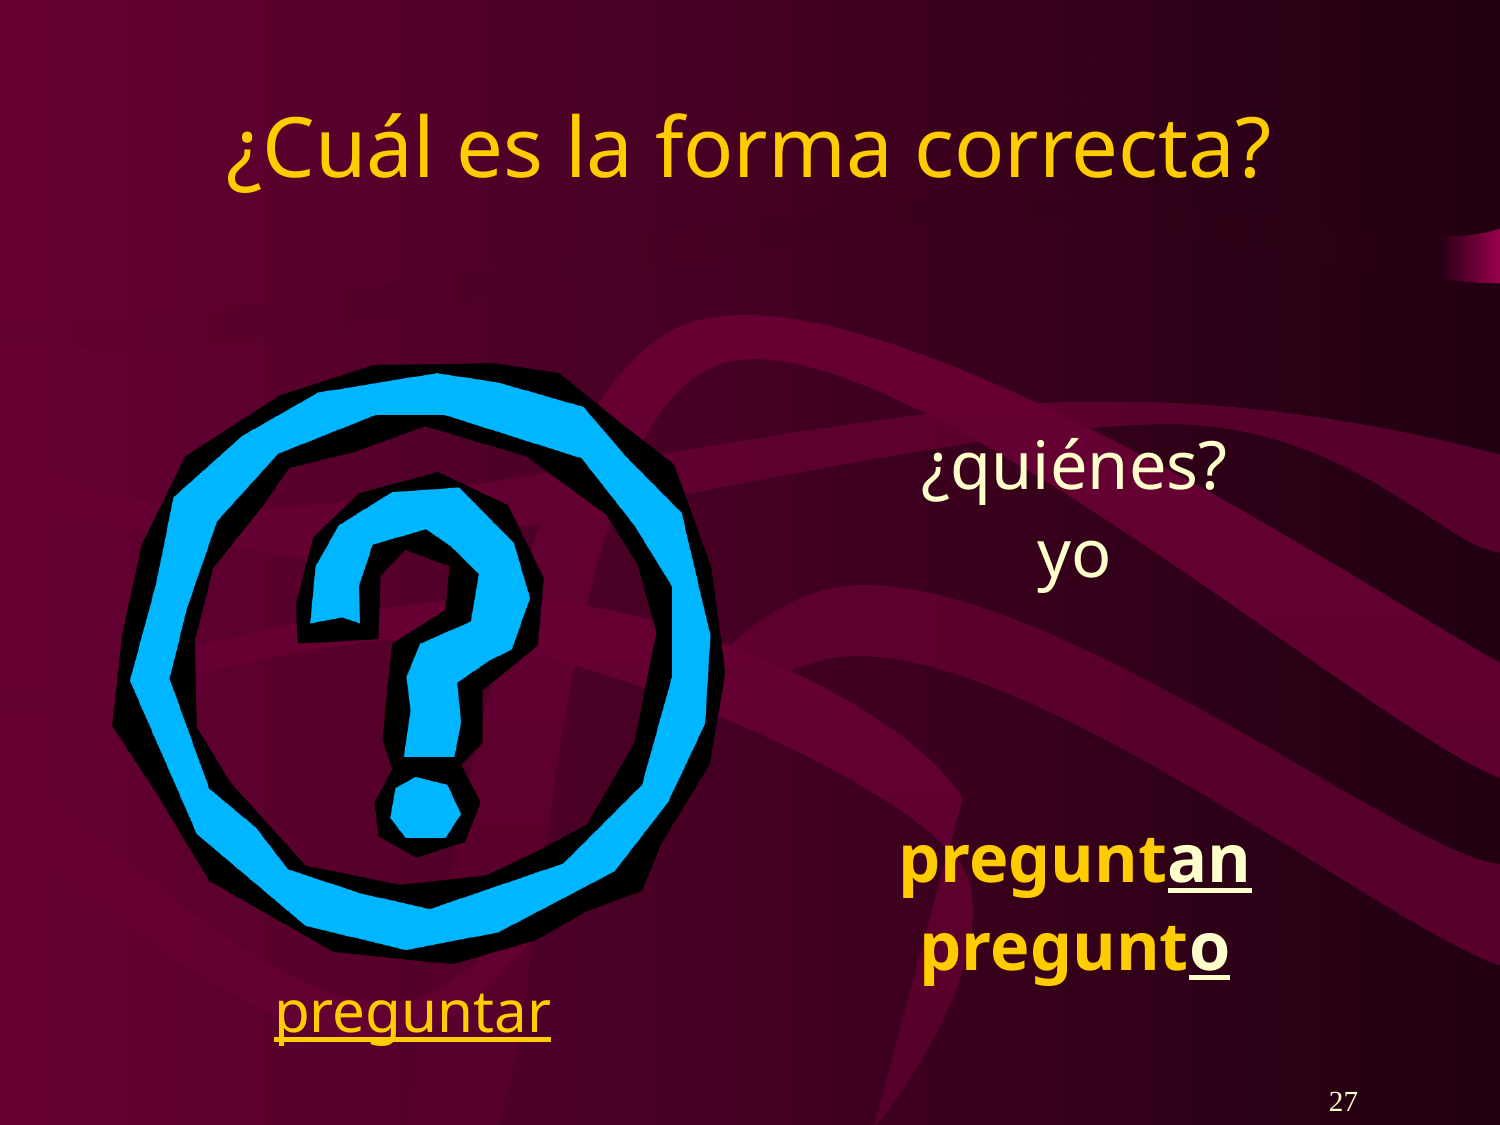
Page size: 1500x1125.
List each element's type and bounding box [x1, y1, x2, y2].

text_box [0, 0, 1500, 1125]
picture [112, 363, 726, 964]
